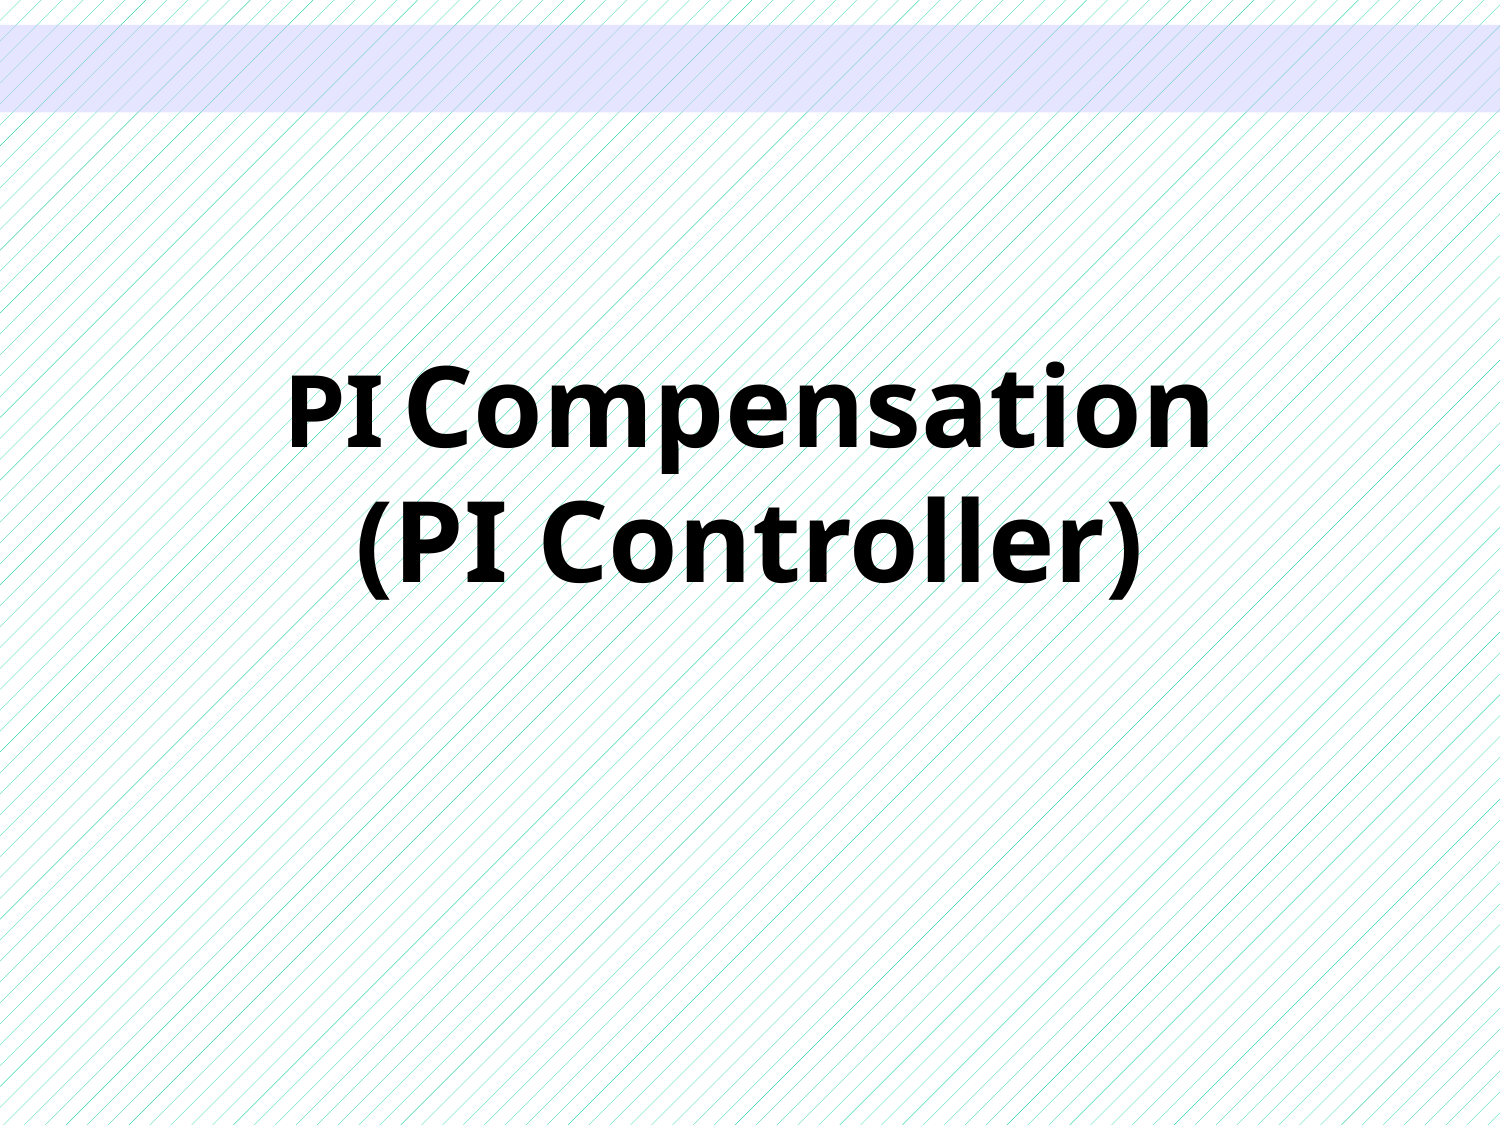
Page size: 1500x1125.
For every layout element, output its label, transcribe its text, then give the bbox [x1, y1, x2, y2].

title PI Compensation (PI Controller) [112, 349, 1388, 591]
